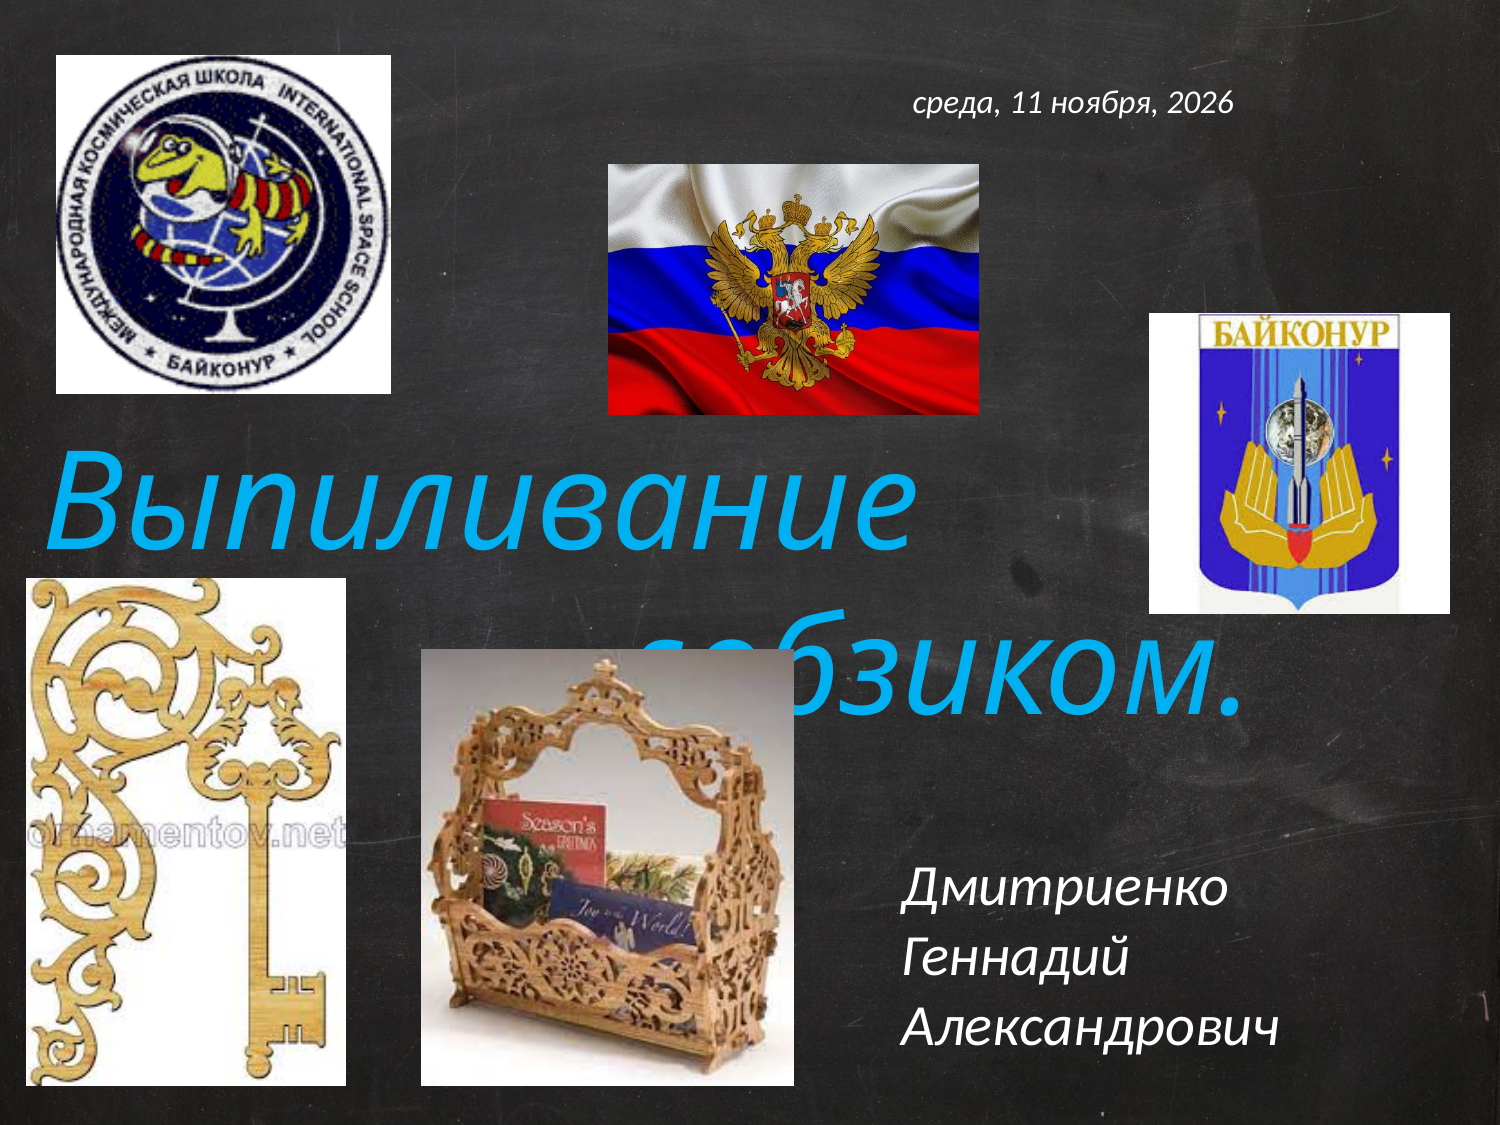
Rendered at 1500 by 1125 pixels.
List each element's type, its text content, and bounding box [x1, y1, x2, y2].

text_box Выпиливание лобзиком. [26, 404, 1474, 750]
slide_number вторник, 7 февраля 2023 г. [897, 58, 1403, 141]
text_box Дмитриенко Геннадий Александрович [886, 839, 1413, 1065]
picture [0, 0, 1500, 1125]
